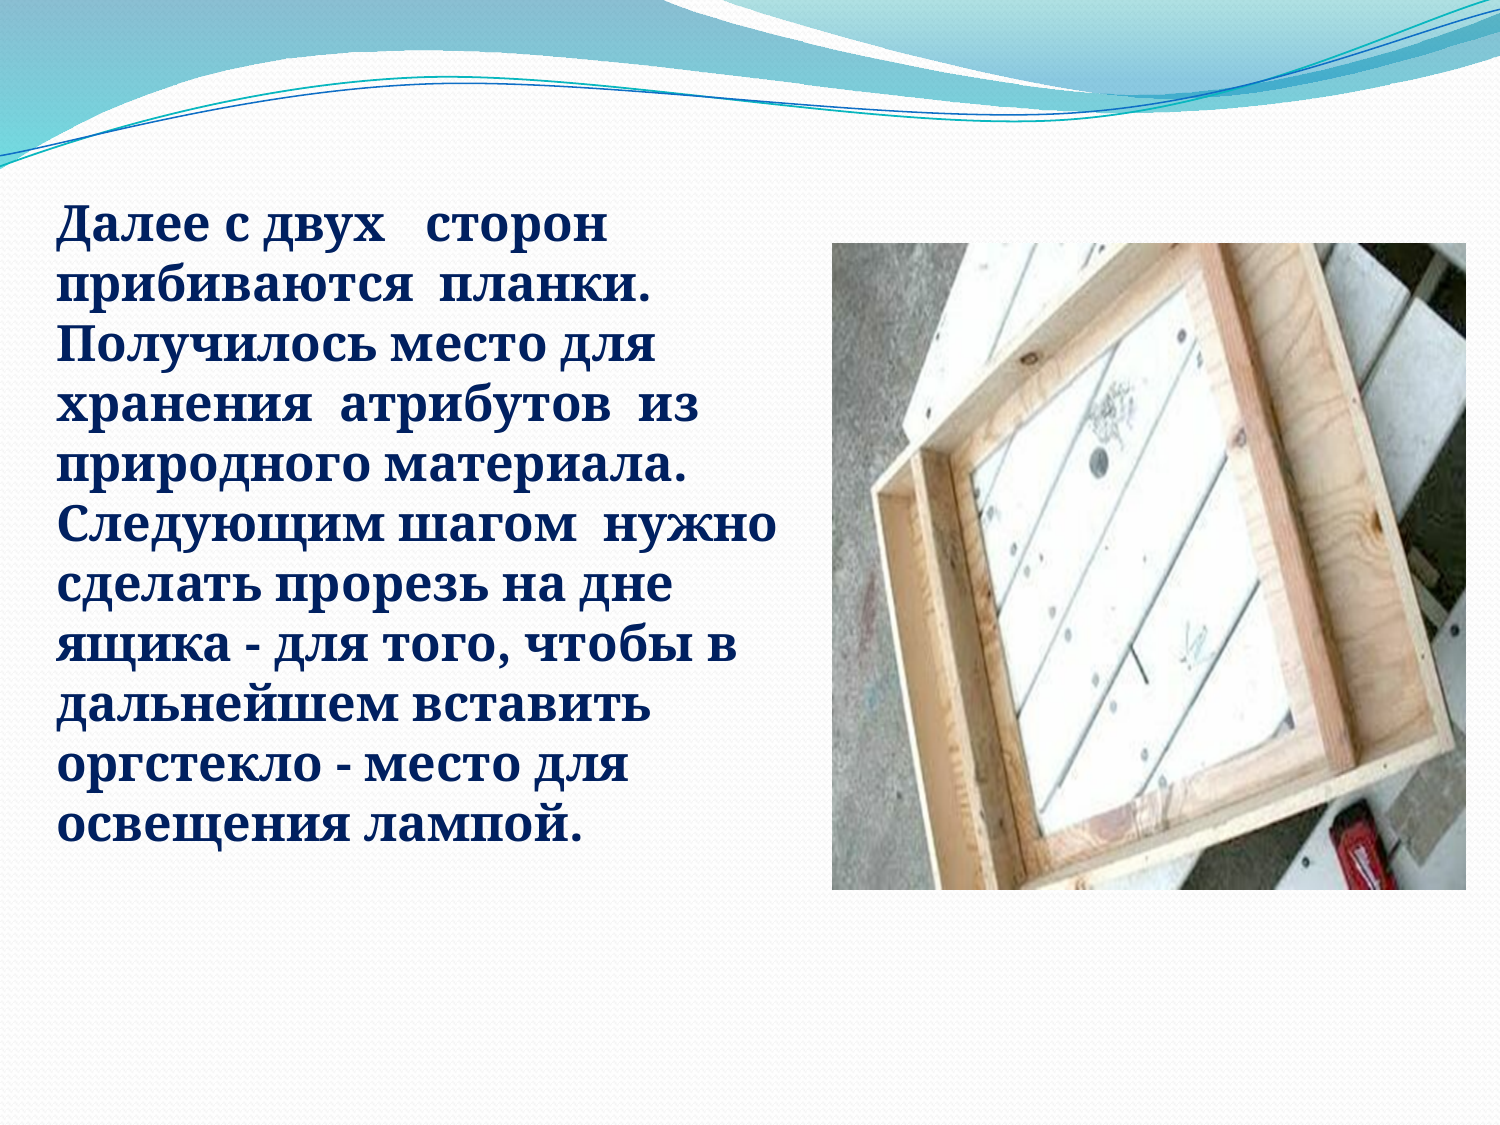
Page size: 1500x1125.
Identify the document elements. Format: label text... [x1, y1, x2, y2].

text_box Далее с двух сторон прибиваются планки. Получилось место для хранения атрибутов из природного материала. Следующим шагом нужно сделать прорезь на дне ящика - для того, чтобы в дальнейшем вставить оргстекло - место для освещения лампой. [41, 184, 809, 860]
picture [832, 243, 1466, 890]
